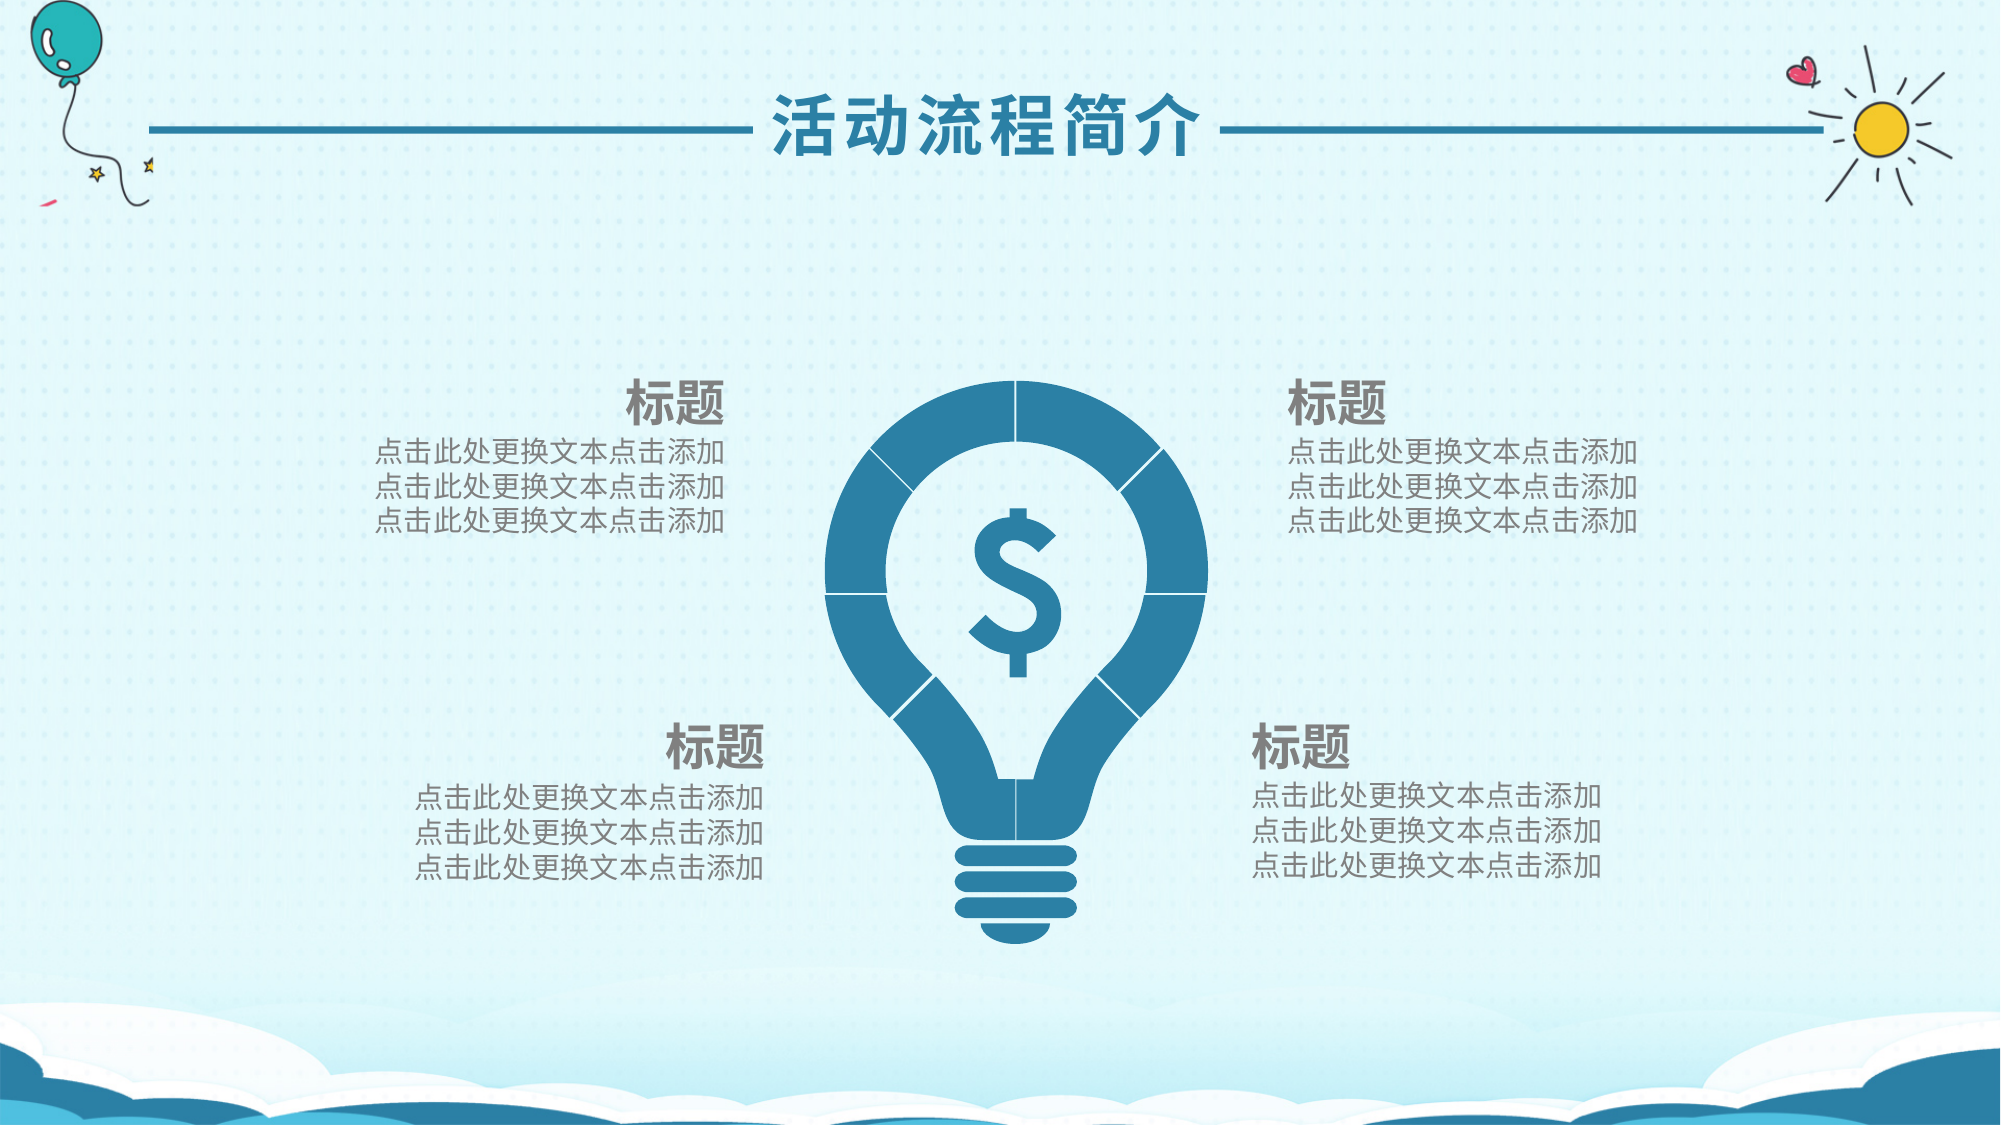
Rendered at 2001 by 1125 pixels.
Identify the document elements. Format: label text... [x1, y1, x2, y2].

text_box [149, 83, 1824, 165]
text_box 点击此处更换文本点击添加 点击此处更换文本点击添加 点击此处更换文本点击添加 [198, 432, 726, 538]
text_box 点击此处更换文本点击添加 点击此处更换文本点击添加 点击此处更换文本点击添加 [1287, 432, 1823, 538]
text_box 点击此处更换文本点击添加 点击此处更换文本点击添加 点击此处更换文本点击添加 [230, 778, 766, 884]
text_box 点击此处更换文本点击添加 点击此处更换文本点击添加 点击此处更换文本点击添加 [1251, 777, 1807, 883]
text_box 标题 [1287, 380, 1646, 430]
text_box 标题 [478, 725, 766, 774]
picture [0, 0, 2001, 1125]
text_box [824, 380, 1209, 945]
text_box 标题 [1251, 725, 1607, 774]
text_box 标题 [343, 380, 726, 430]
